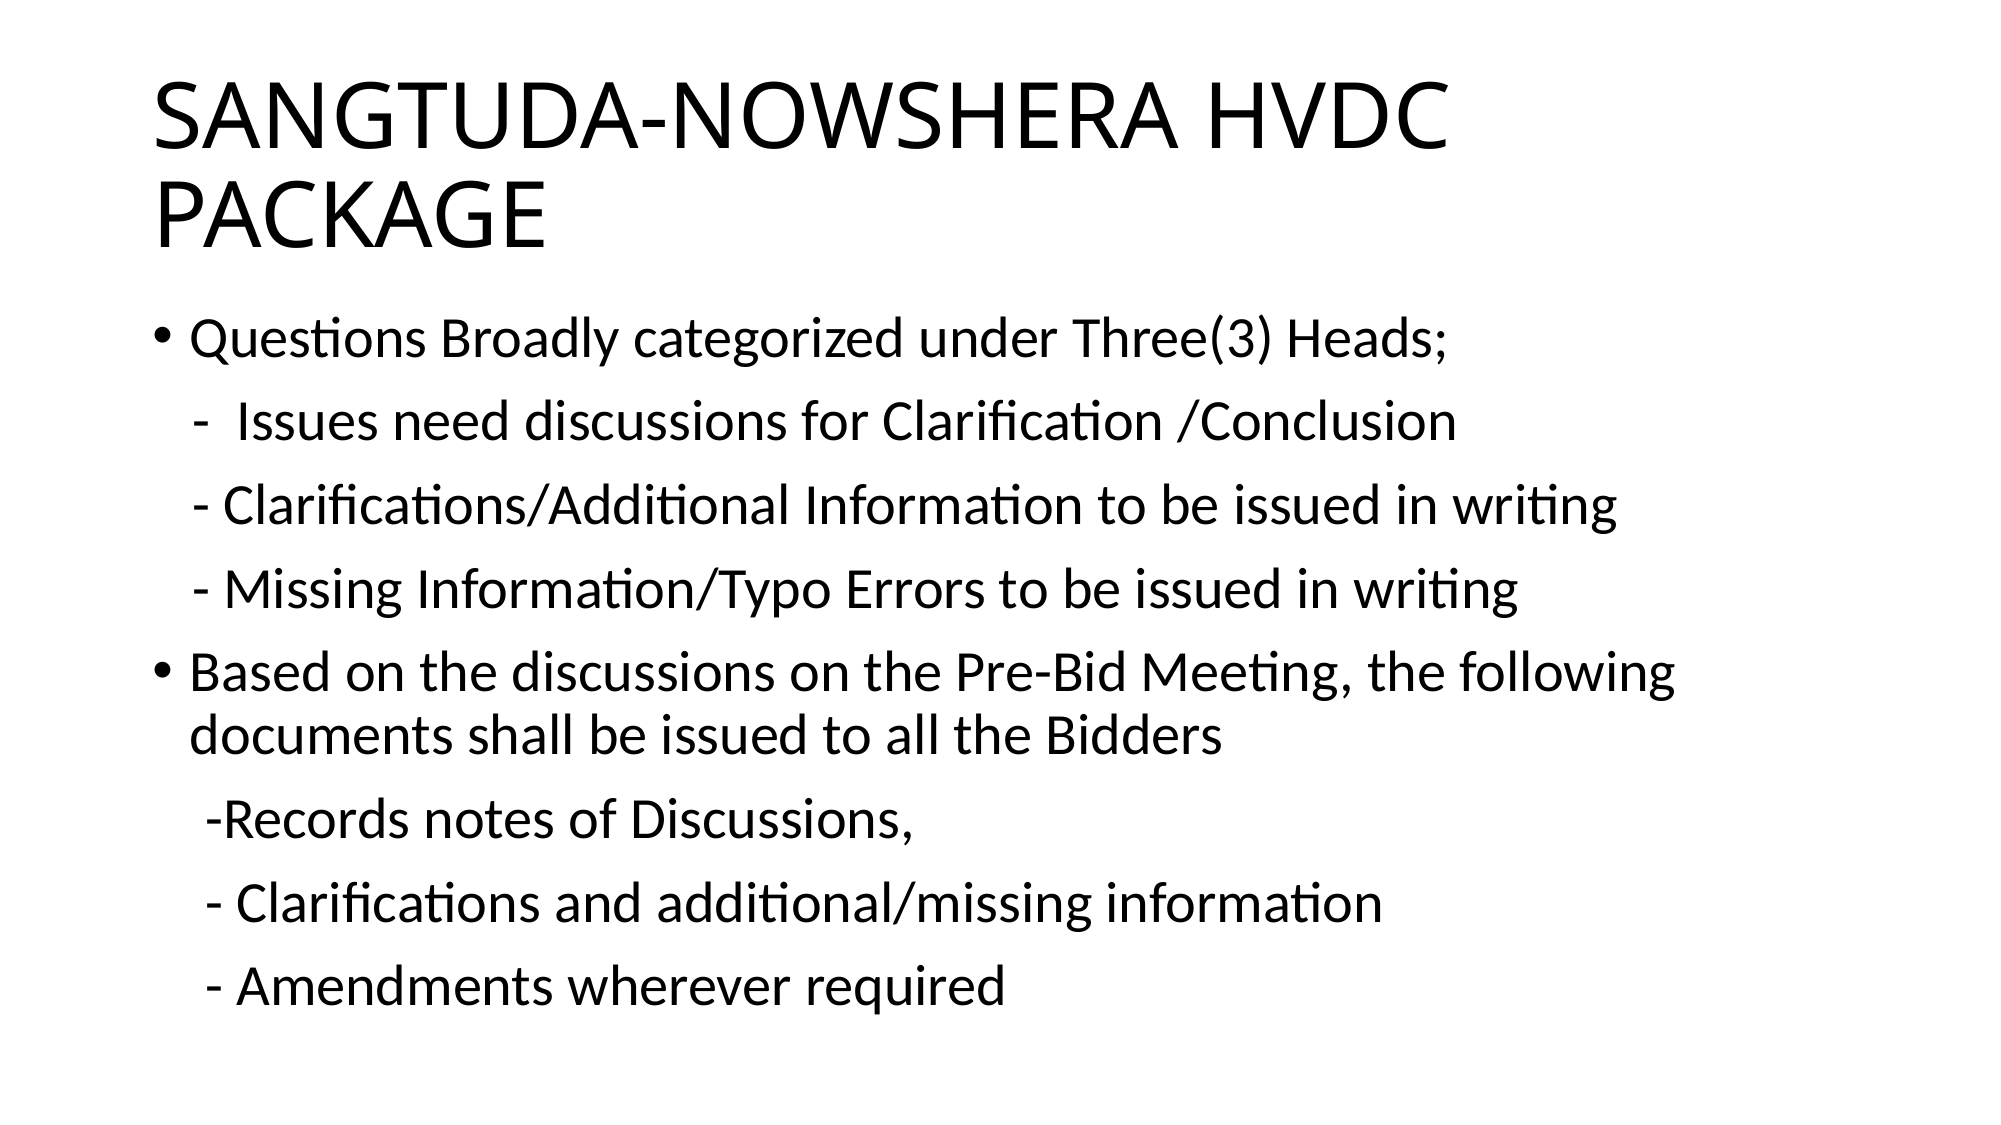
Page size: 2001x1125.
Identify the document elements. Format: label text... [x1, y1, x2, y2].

title SANGTUDA-NOWSHERA HVDC PACKAGE [137, 59, 1863, 278]
list Questions Broadly categorized under Three(3) Heads; - Issues need discussions for Clarification /Conclusion - Clarifications/Additional Information to be issued in writing - Missing Information/Typo Errors to be issued in writing Based on the discussions on the Pre-Bid Meeting, the following documents shall be issued to all the Bidders -Records notes of Discussions, - Clarifications and additional/missing information - Amendments wherever required [137, 299, 1863, 1081]
